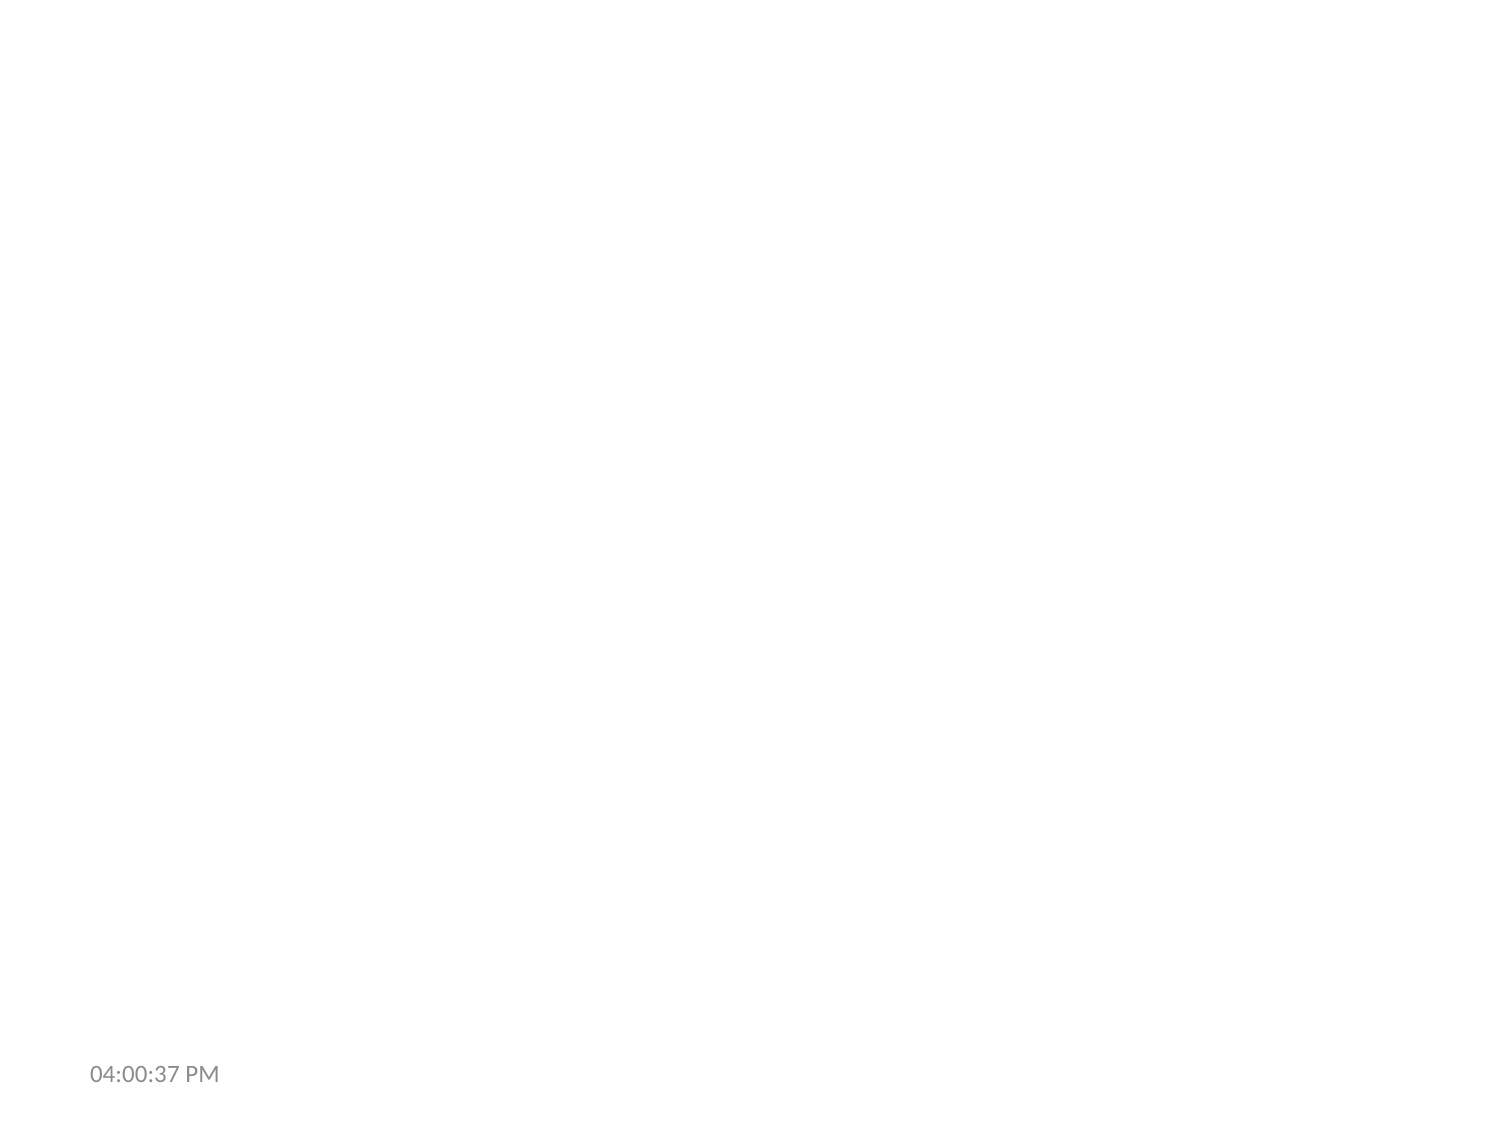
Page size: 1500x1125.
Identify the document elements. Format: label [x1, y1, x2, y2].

slide_number [75, 1042, 425, 1103]
